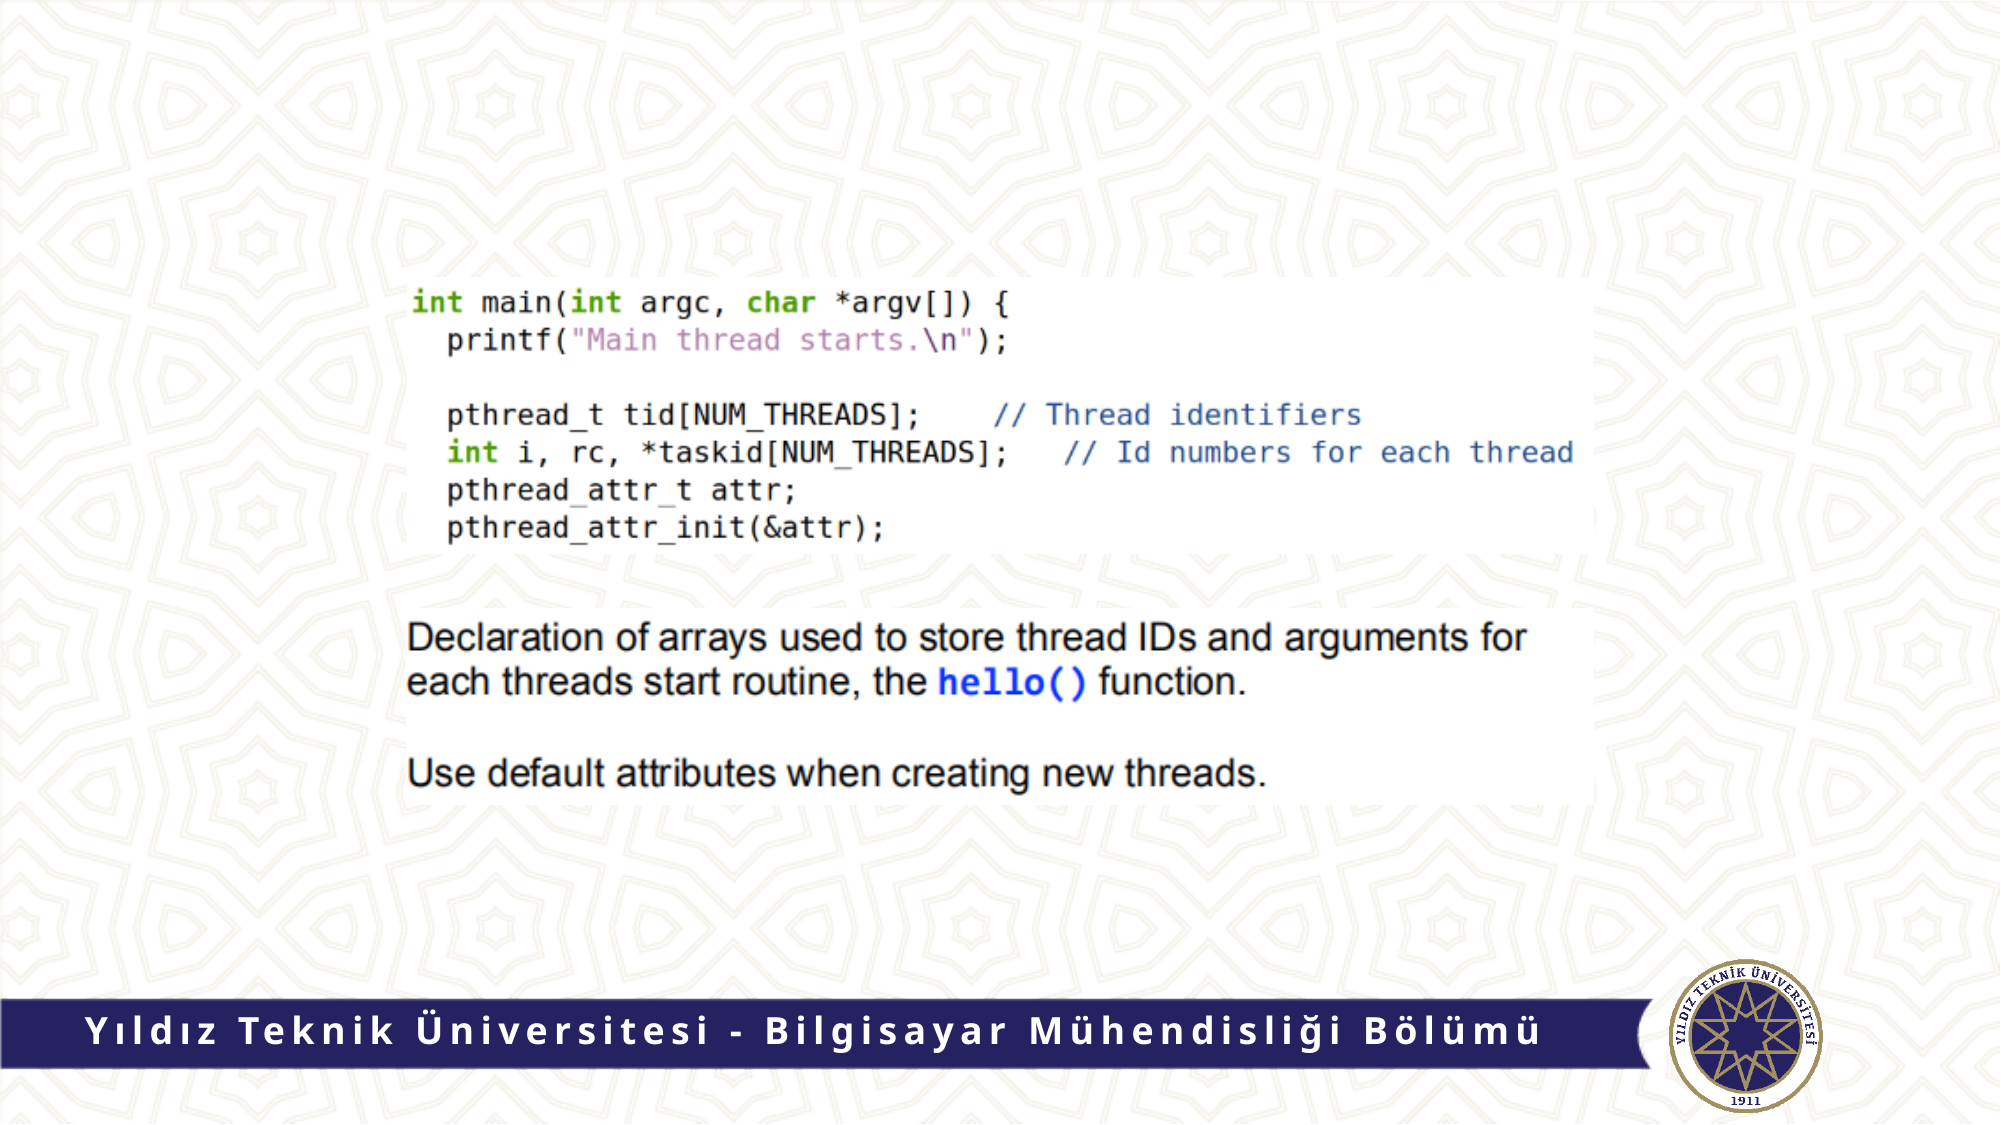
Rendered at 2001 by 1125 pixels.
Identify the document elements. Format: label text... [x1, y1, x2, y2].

footer Yıldız Teknik Üniversitesi - Bilgisayar Mühendisliği Bölümü [0, 997, 1628, 1069]
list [405, 608, 1595, 805]
picture [0, 0, 2000, 1125]
